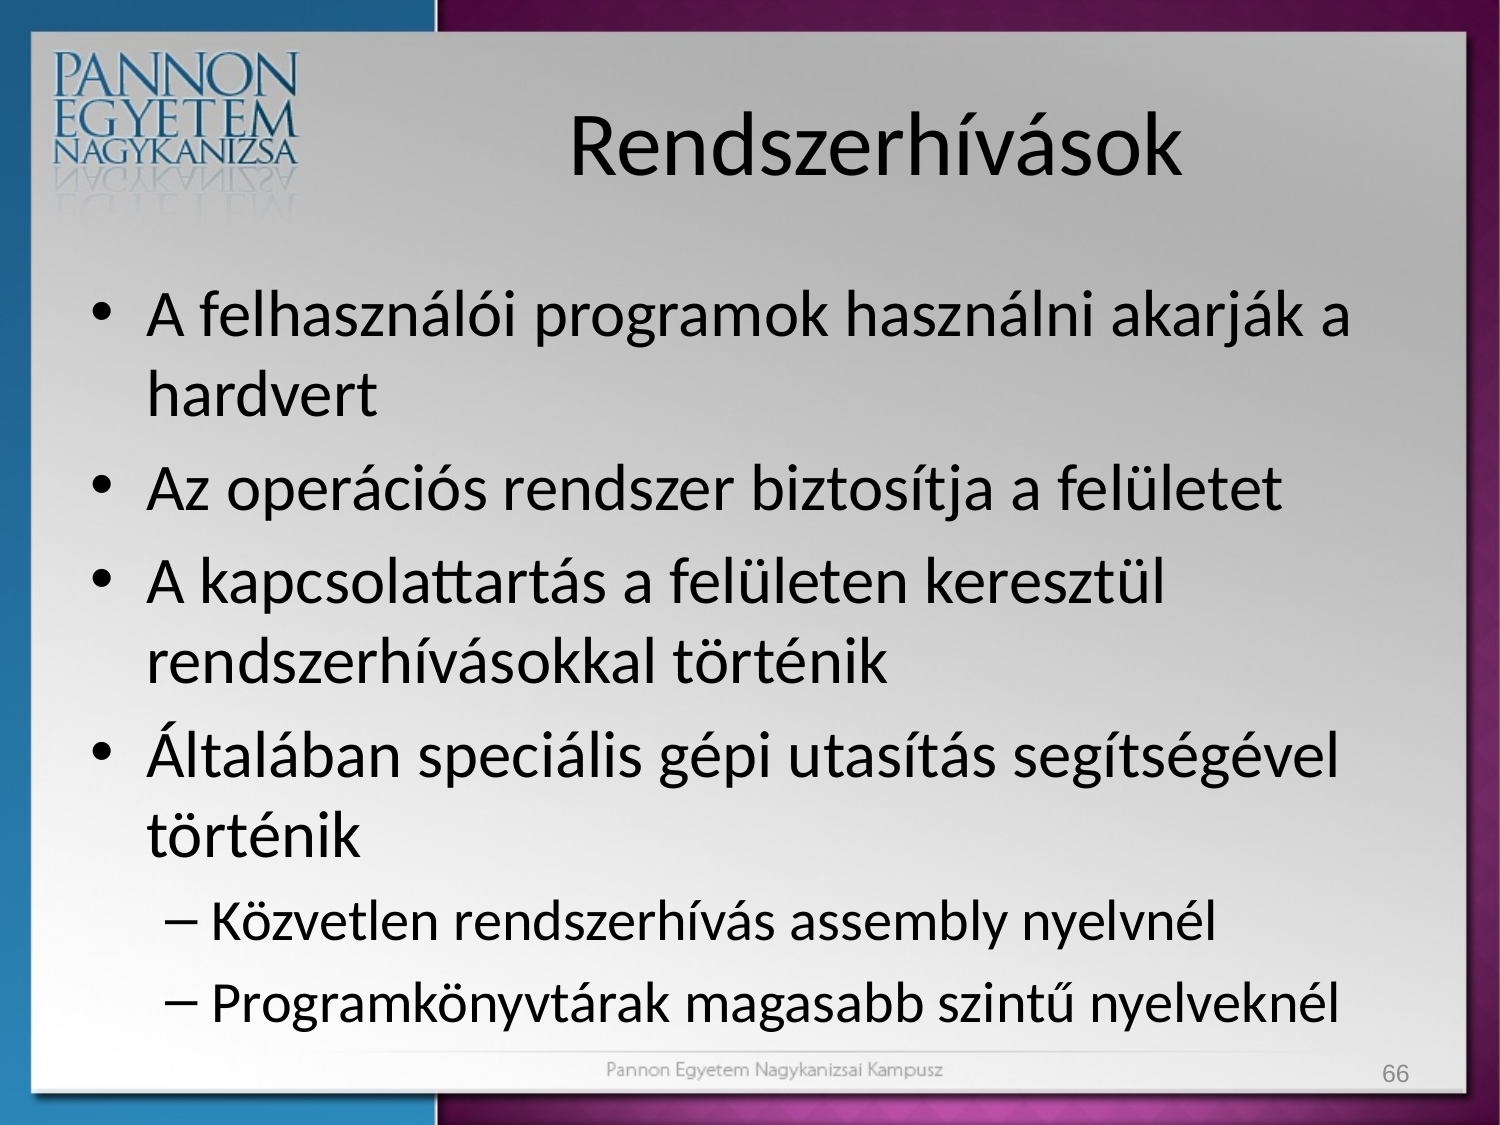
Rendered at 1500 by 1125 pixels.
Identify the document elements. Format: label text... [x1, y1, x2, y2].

picture [0, 0, 1500, 1125]
title Rendszerhívások [328, 45, 1425, 233]
slide_number 66 [1074, 1042, 1425, 1103]
list A felhasználói programok használni akarják a hardvert Az operációs rendszer biztosítja a felületet A kapcsolattartás a felületen keresztül rendszerhívásokkal történik Általában speciális gépi utasítás segítségével történik Közvetlen rendszerhívás assembly nyelvnél Programkönyvtárak magasabb szintű nyelveknél [75, 262, 1425, 1075]
